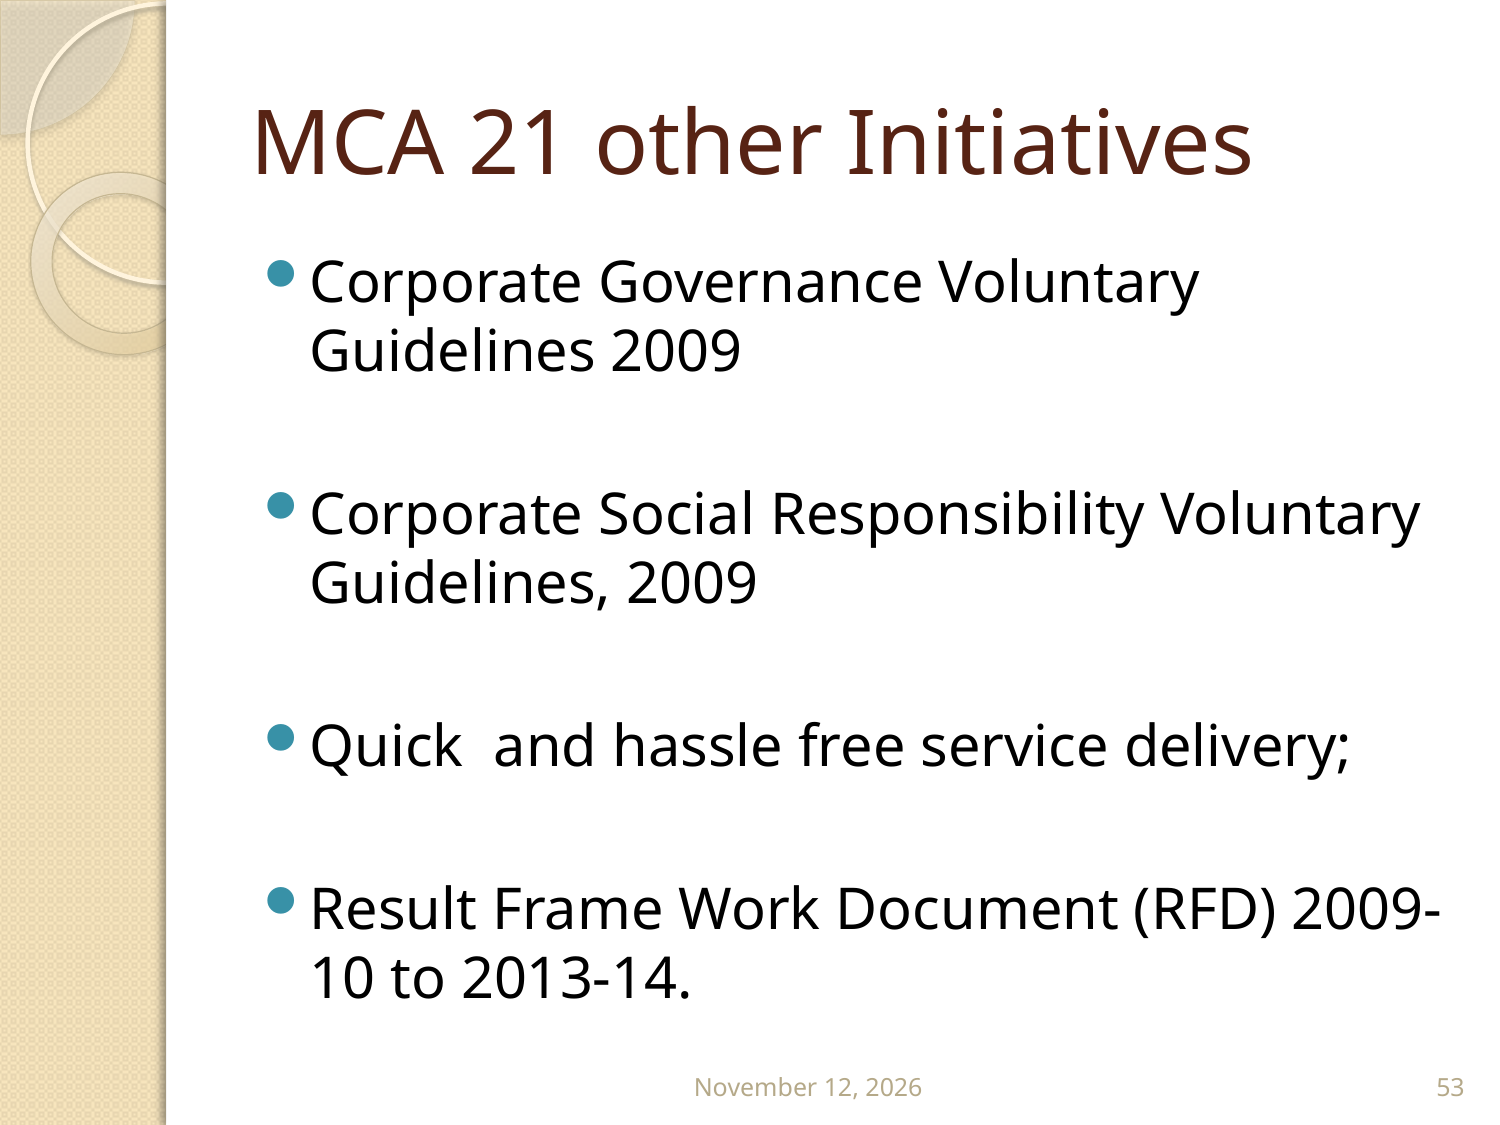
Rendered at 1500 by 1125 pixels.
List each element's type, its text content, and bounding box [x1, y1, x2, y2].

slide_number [587, 1034, 938, 1113]
title MCA 21 other Initiatives [235, 45, 1466, 233]
slide_number 53 [1413, 1034, 1488, 1113]
list Corporate Governance Voluntary Guidelines 2009 Corporate Social Responsibility Voluntary Guidelines, 2009 Quick and hassle free service delivery; Result Frame Work Document (RFD) 2009-10 to 2013-14. [235, 237, 1466, 1025]
